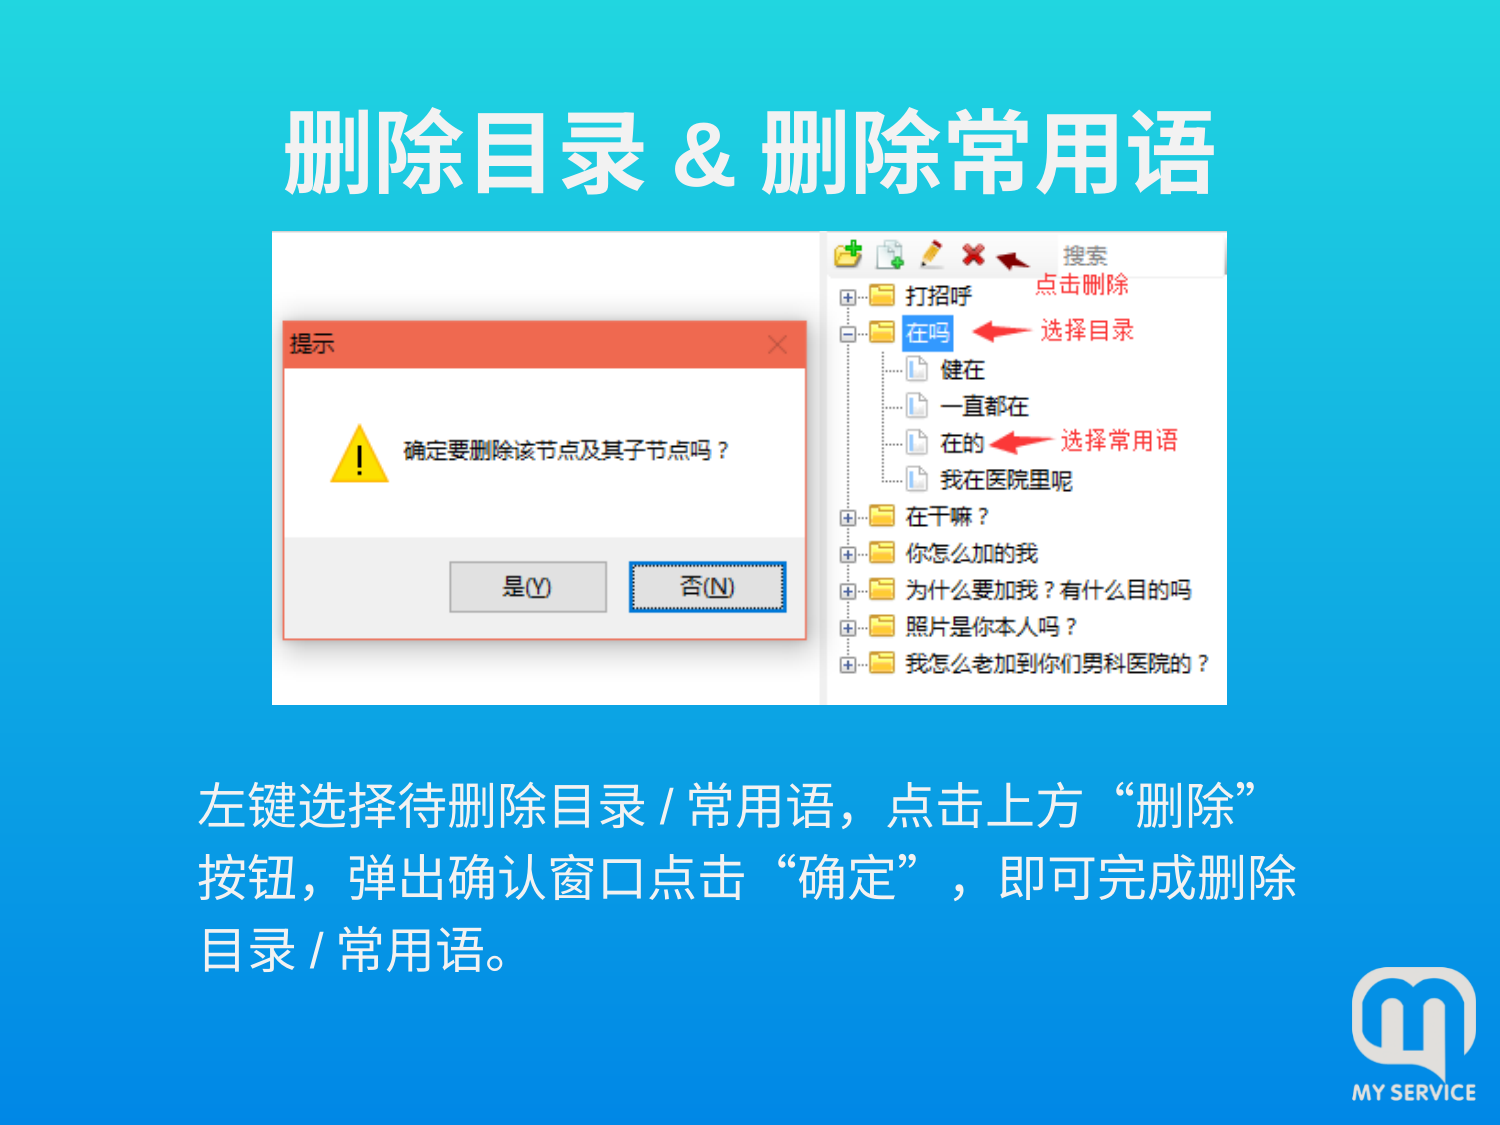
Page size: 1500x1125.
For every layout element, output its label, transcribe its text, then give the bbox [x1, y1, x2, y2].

picture [0, 231, 1500, 704]
title 删除目录&删除常用语 [75, 45, 1425, 233]
text_box 左键选择待删除目录/常用语，点击上方“删除”按钮，弹出确认窗口点击“确定”，即可完成删除目录/常用语。 [183, 755, 1340, 986]
picture [1352, 967, 1476, 1107]
